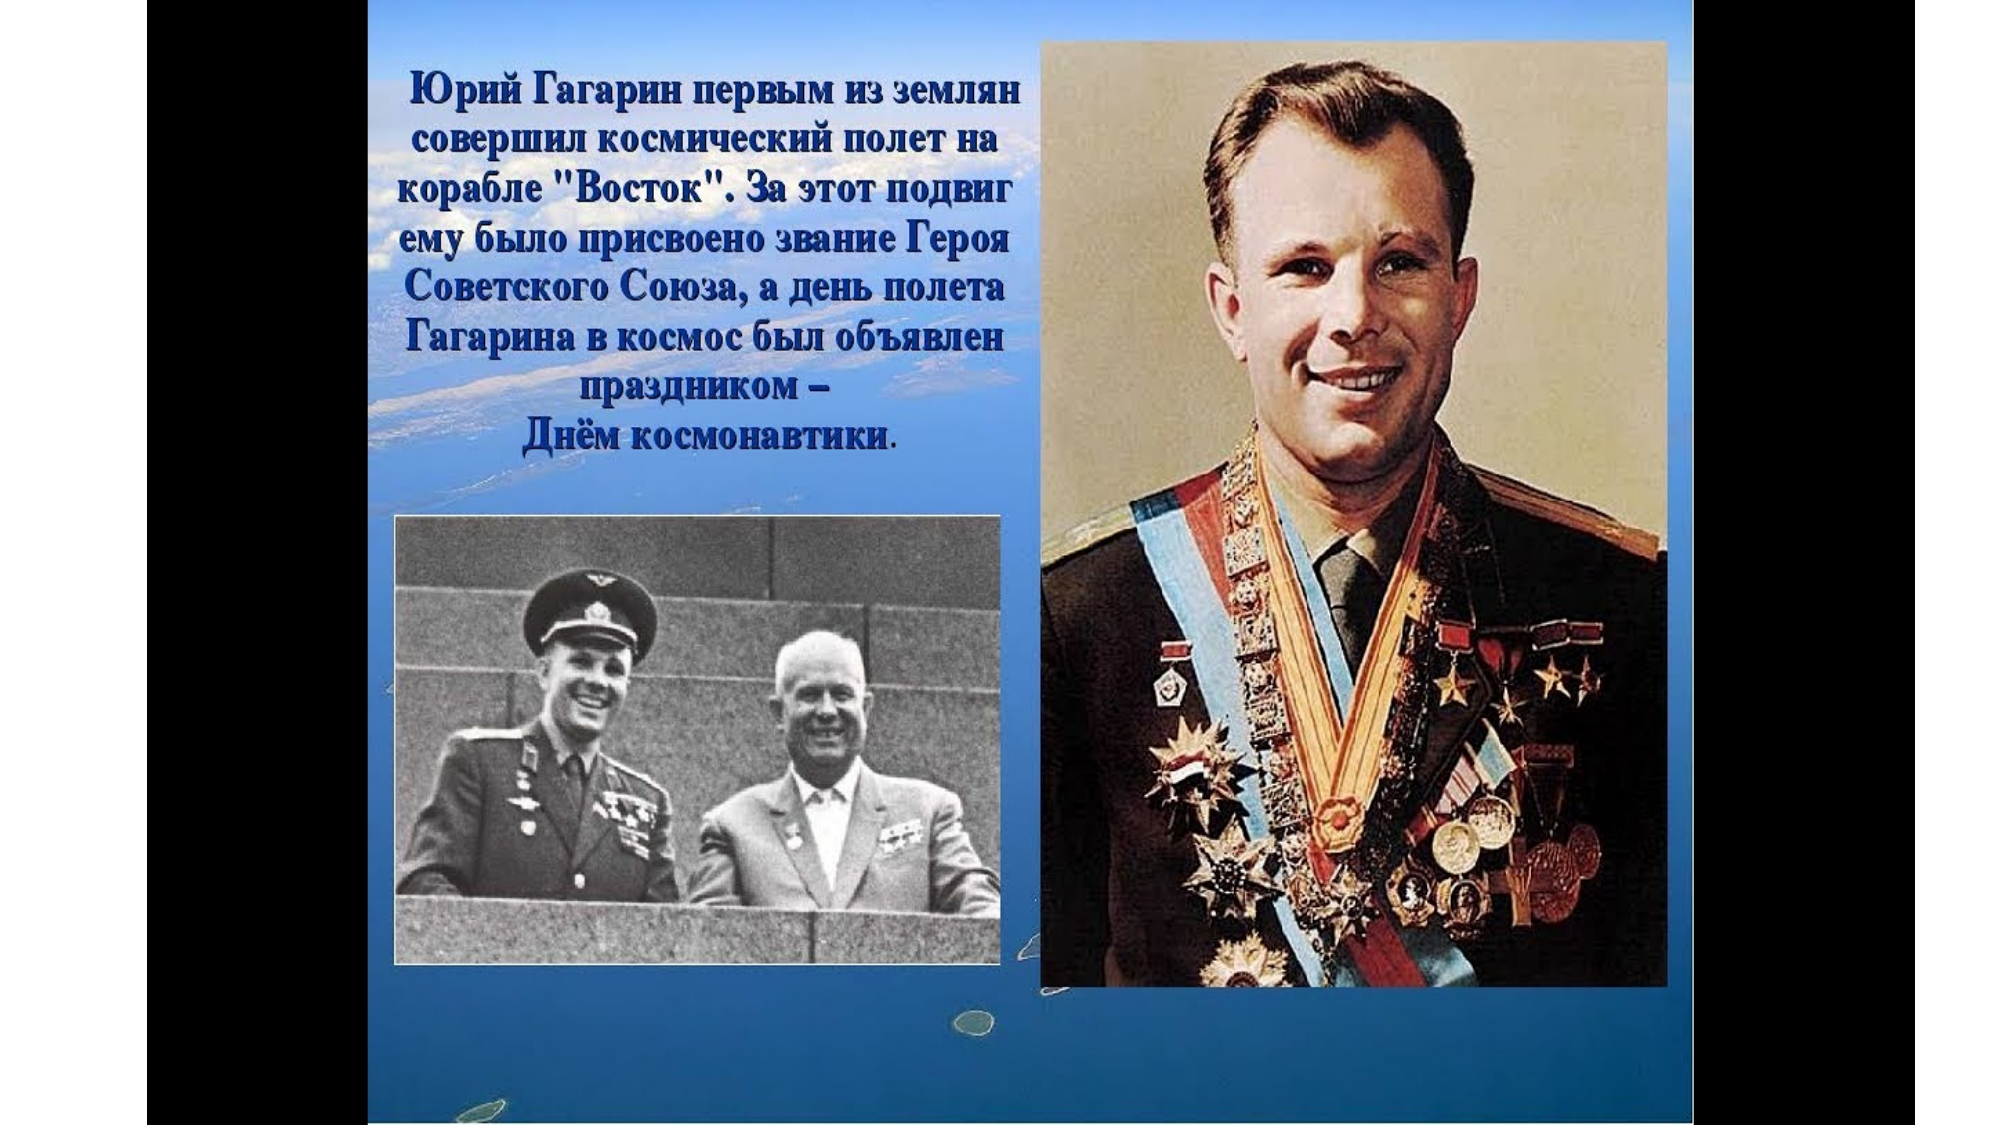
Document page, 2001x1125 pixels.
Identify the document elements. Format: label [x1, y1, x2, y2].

picture [147, 0, 1915, 1125]
